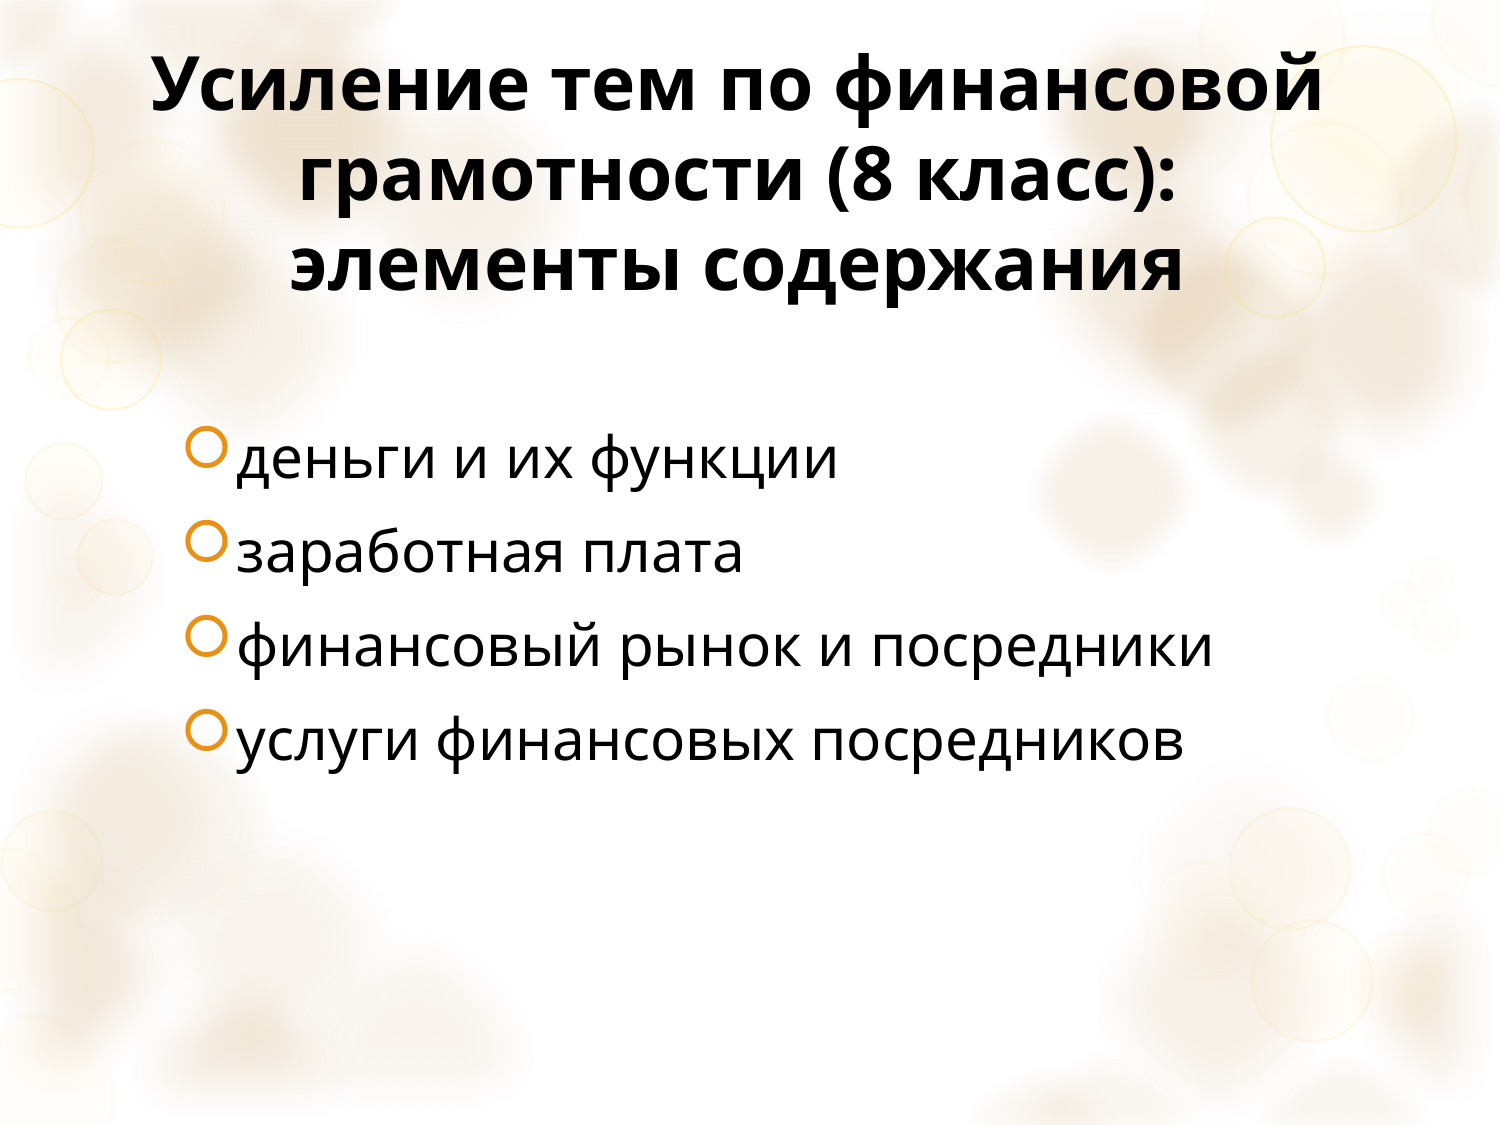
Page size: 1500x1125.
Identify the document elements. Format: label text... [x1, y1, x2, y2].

title Усиление тем по финансовой грамотности (8 класс): элементы содержания [17, 149, 1459, 282]
list деньги и их функции заработная плата финансовый рынок и посредники услуги финансовых посредников [165, 296, 1335, 962]
